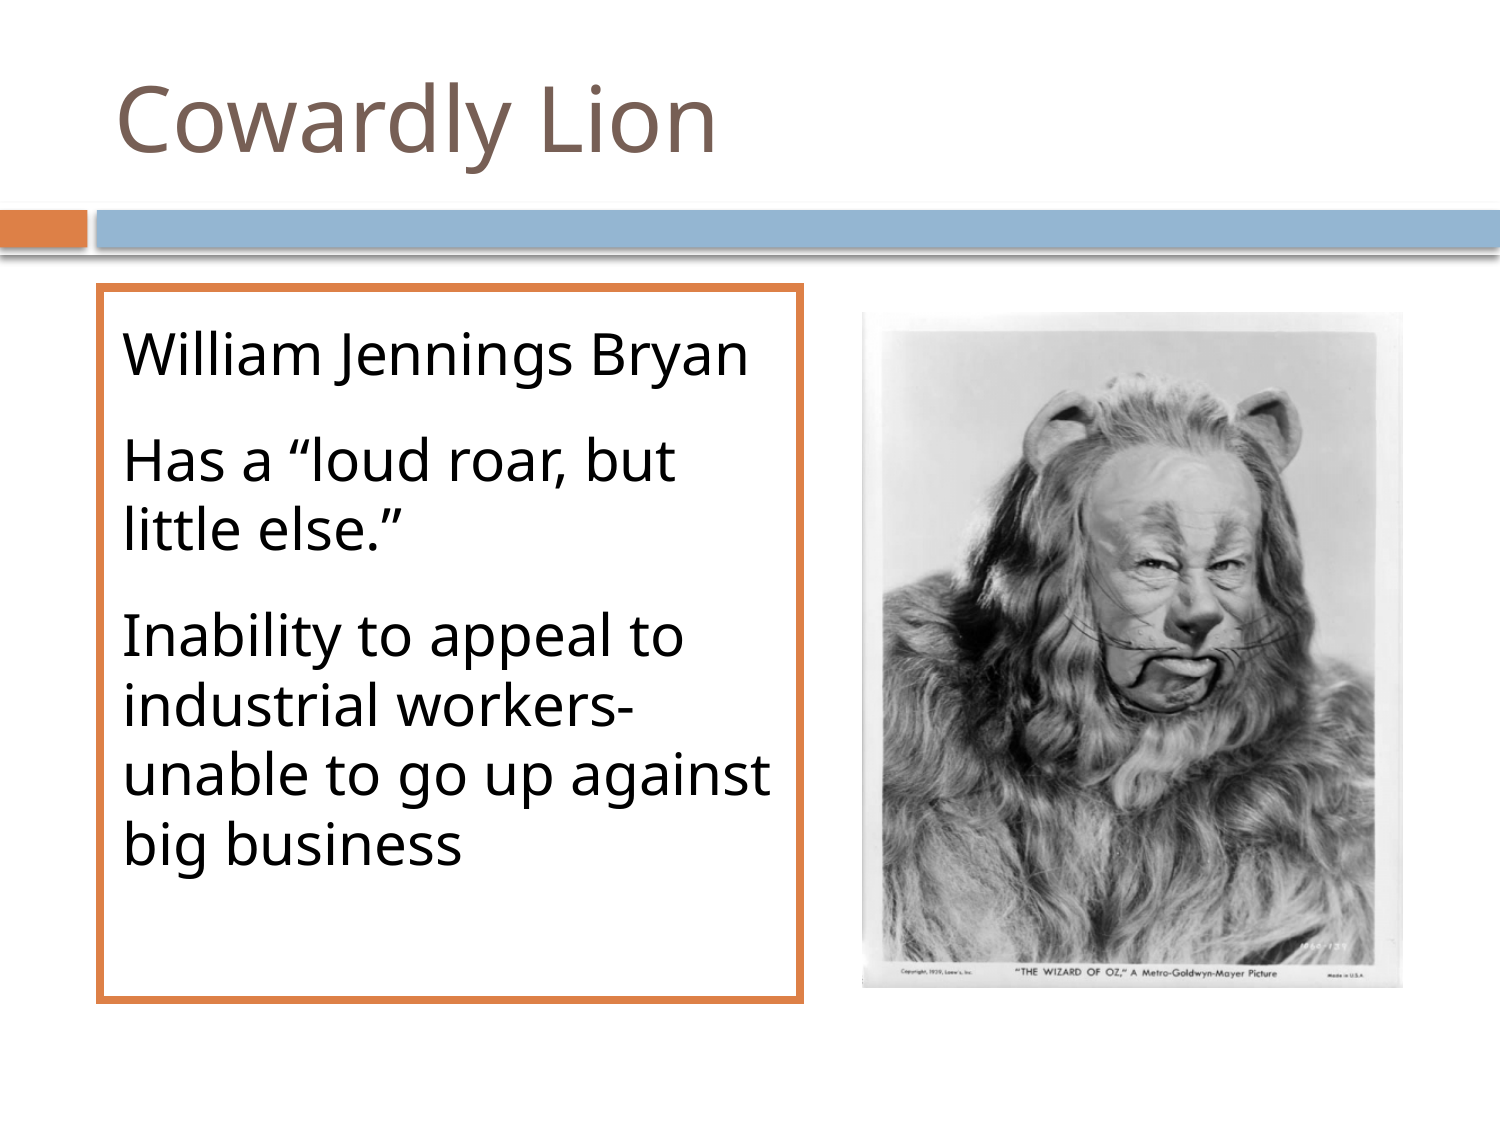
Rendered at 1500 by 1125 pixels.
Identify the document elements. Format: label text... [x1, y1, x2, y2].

picture [862, 312, 1403, 988]
list William Jennings Bryan Has a “loud roar, but little else.” Inability to appeal to industrial workers- unable to go up against big business [96, 283, 804, 1004]
title Cowardly Lion [99, 44, 1425, 188]
